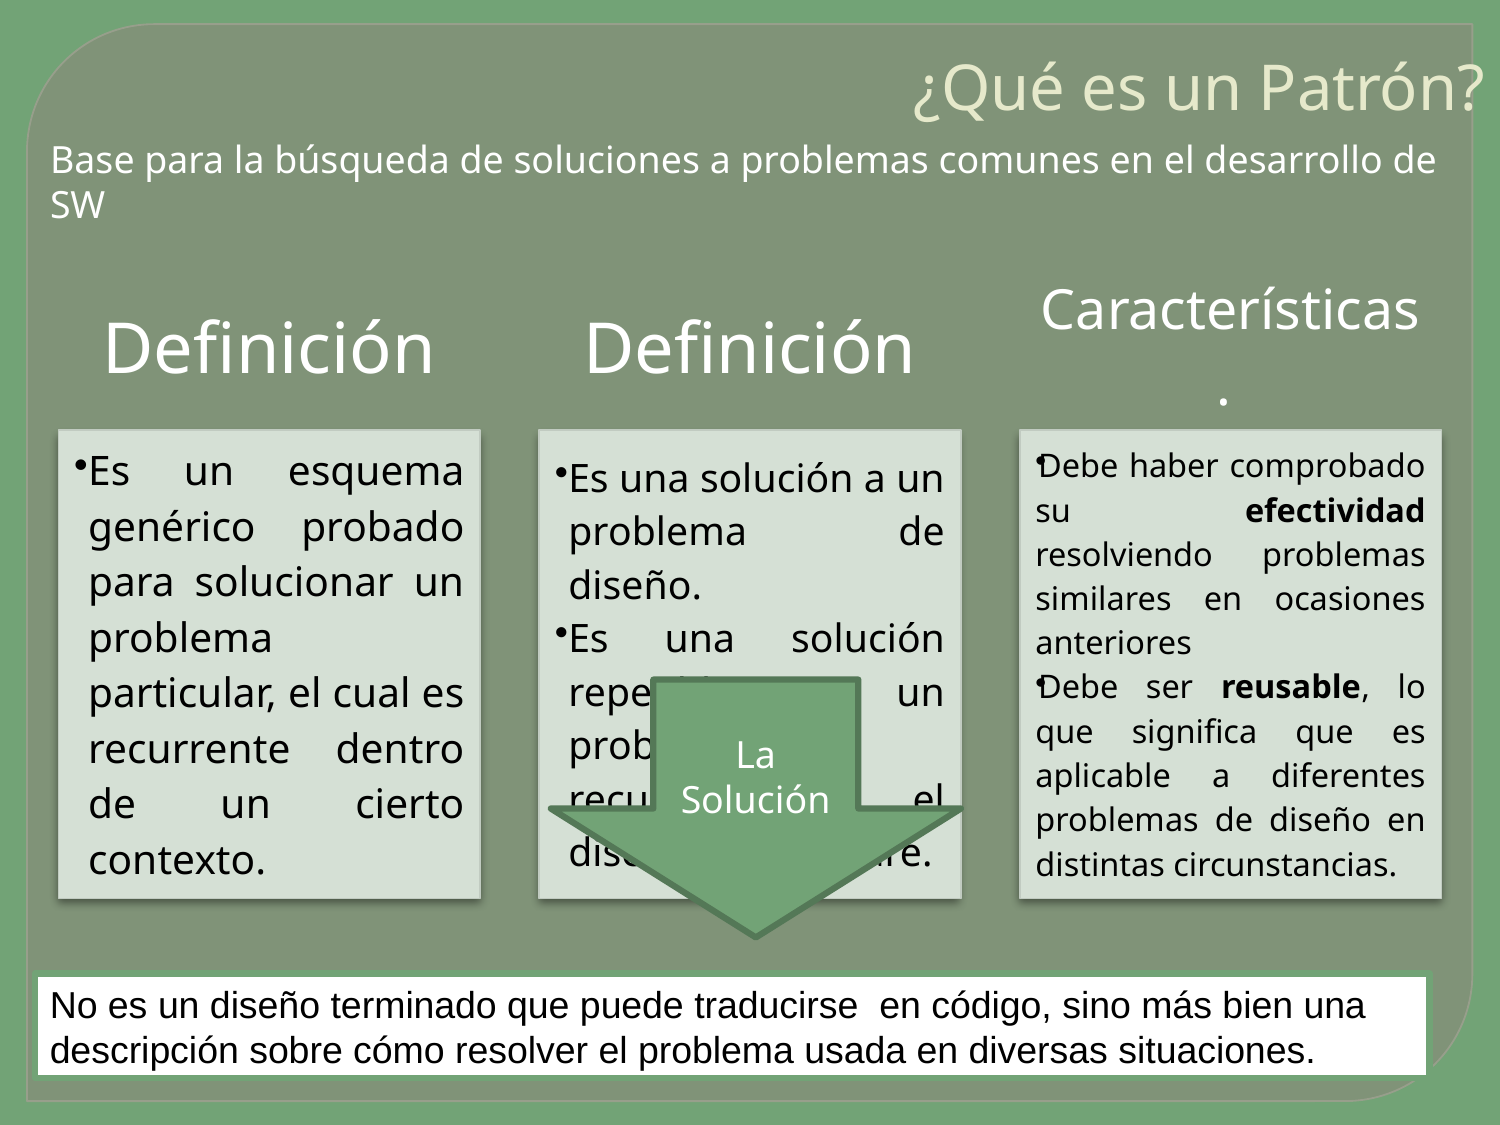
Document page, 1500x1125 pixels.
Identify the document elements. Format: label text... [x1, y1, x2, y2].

text_box Base para la búsqueda de soluciones a problemas comunes en el desarrollo de SW [35, 128, 1500, 234]
text_box No es un diseño terminado que puede traducirse en código, sino más bien una descripción sobre cómo resolver el problema usada en diversas situaciones. [32, 970, 1433, 1081]
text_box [58, 198, 1442, 962]
title ¿Qué es un Patrón? [225, 35, 1500, 128]
